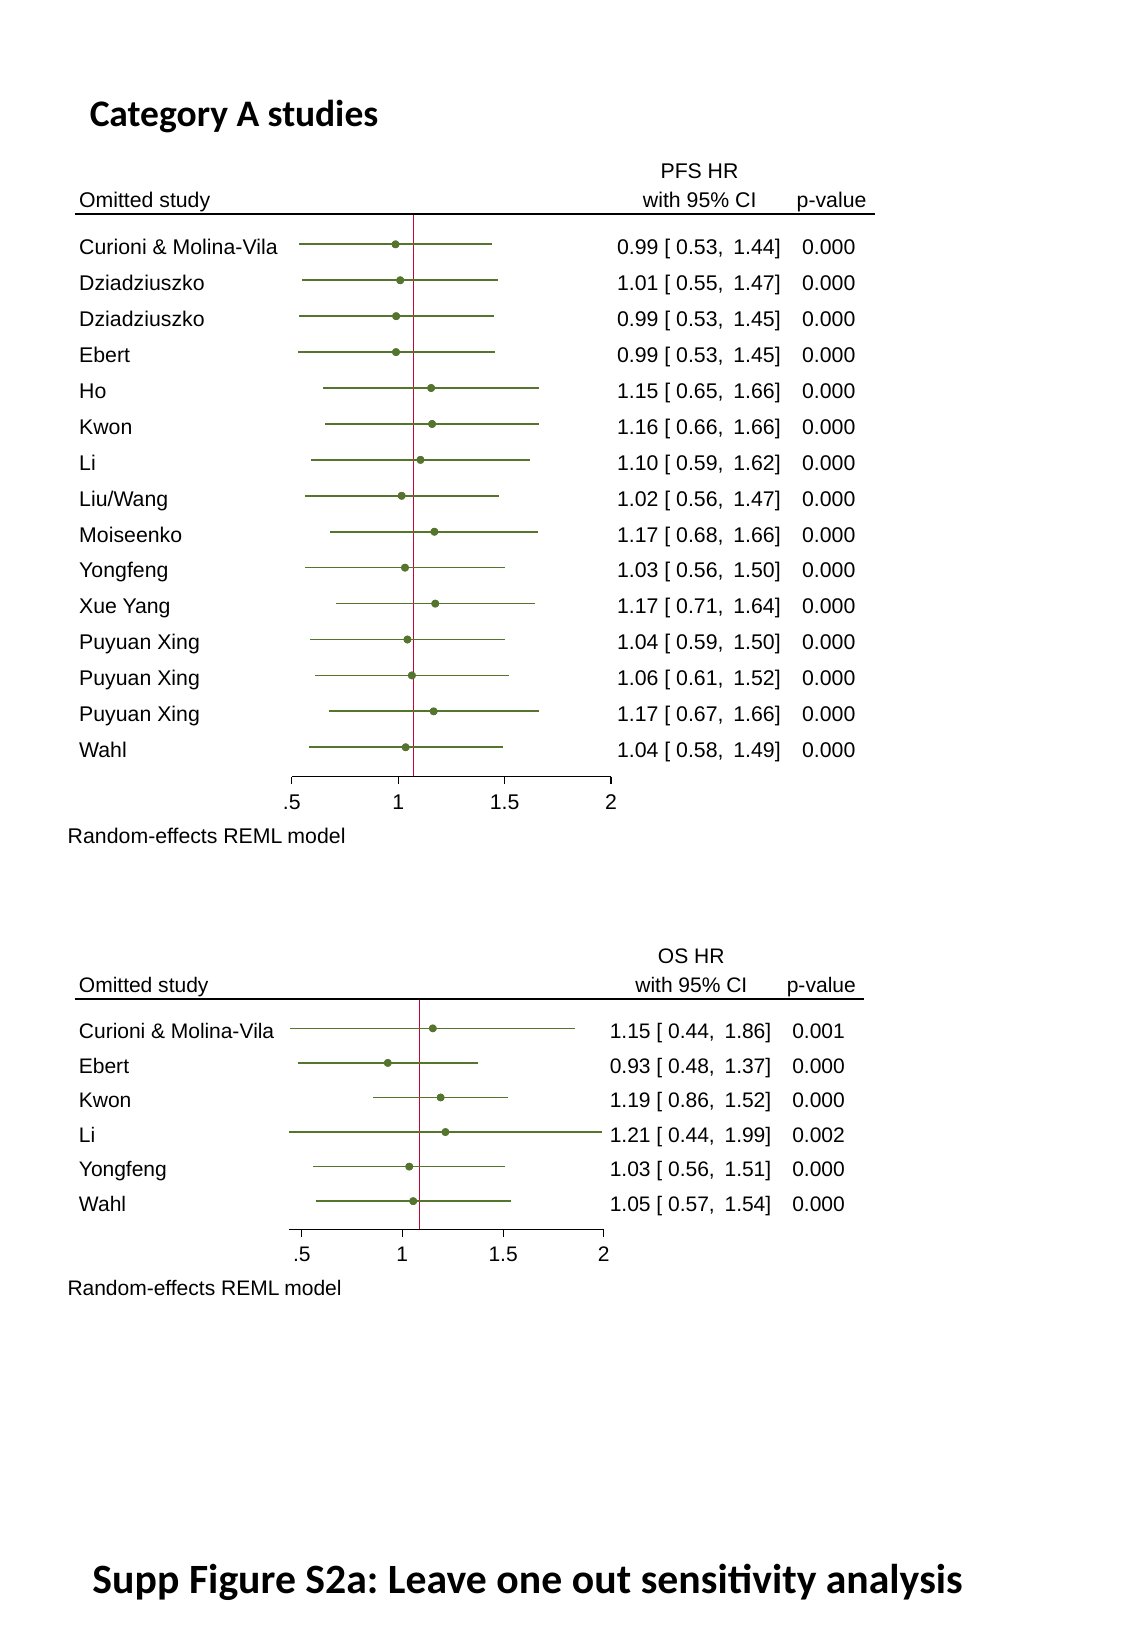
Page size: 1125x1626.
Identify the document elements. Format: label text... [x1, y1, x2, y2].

text_box Supp Figure S2a: Leave one out sensitivity analysis [52, 1544, 979, 1610]
text_box Category A studies [75, 78, 444, 139]
picture [59, 925, 879, 1304]
picture [59, 139, 890, 852]
